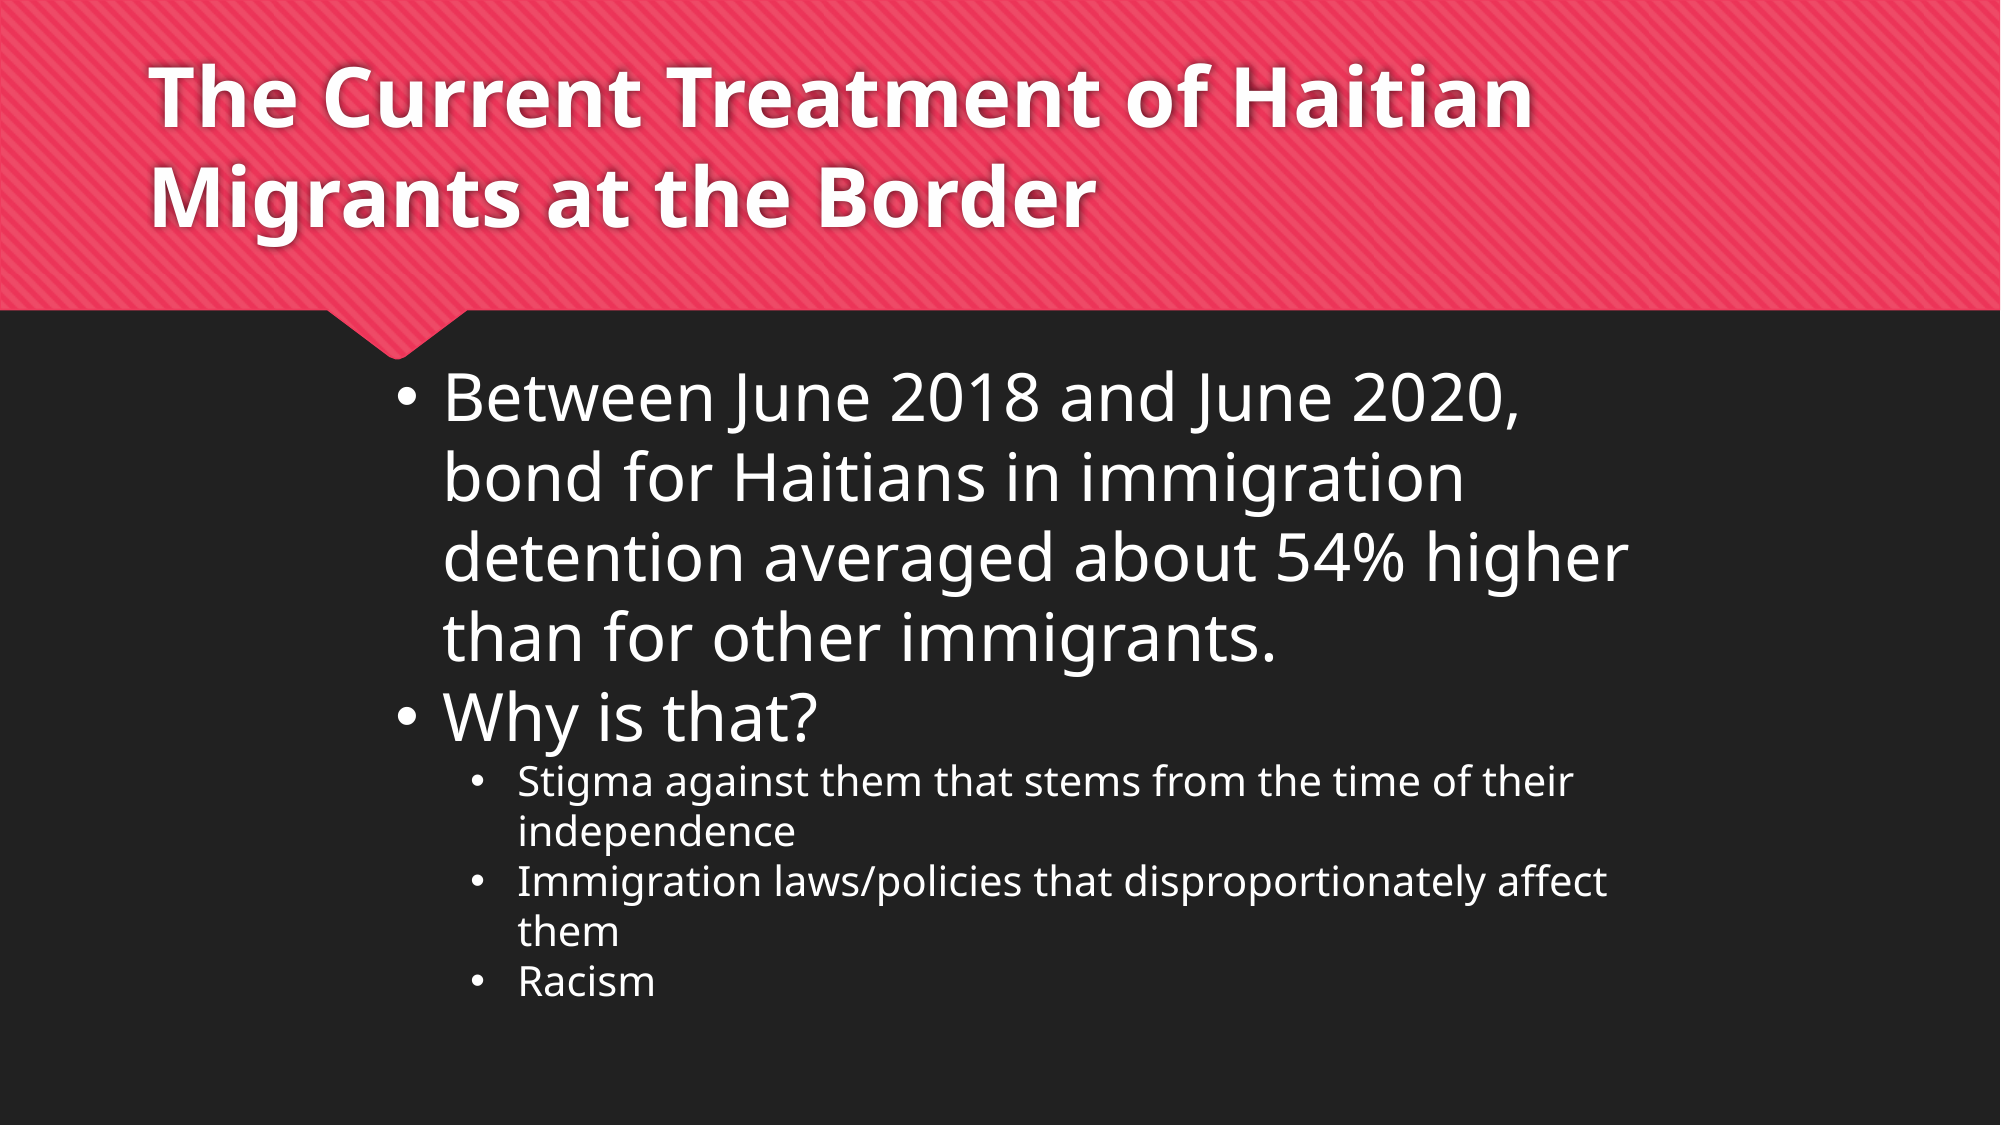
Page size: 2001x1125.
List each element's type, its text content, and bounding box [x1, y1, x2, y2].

text_box Between June 2018 and June 2020, bond for Haitians in immigration detention averaged about 54% higher than for other immigrants. Why is that? Stigma against them that stems from the time of their independence Immigration laws/policies that disproportionately affect them Racism [380, 347, 1677, 1093]
title The Current Treatment of Haitian Migrants at the Border [132, 92, 1868, 252]
